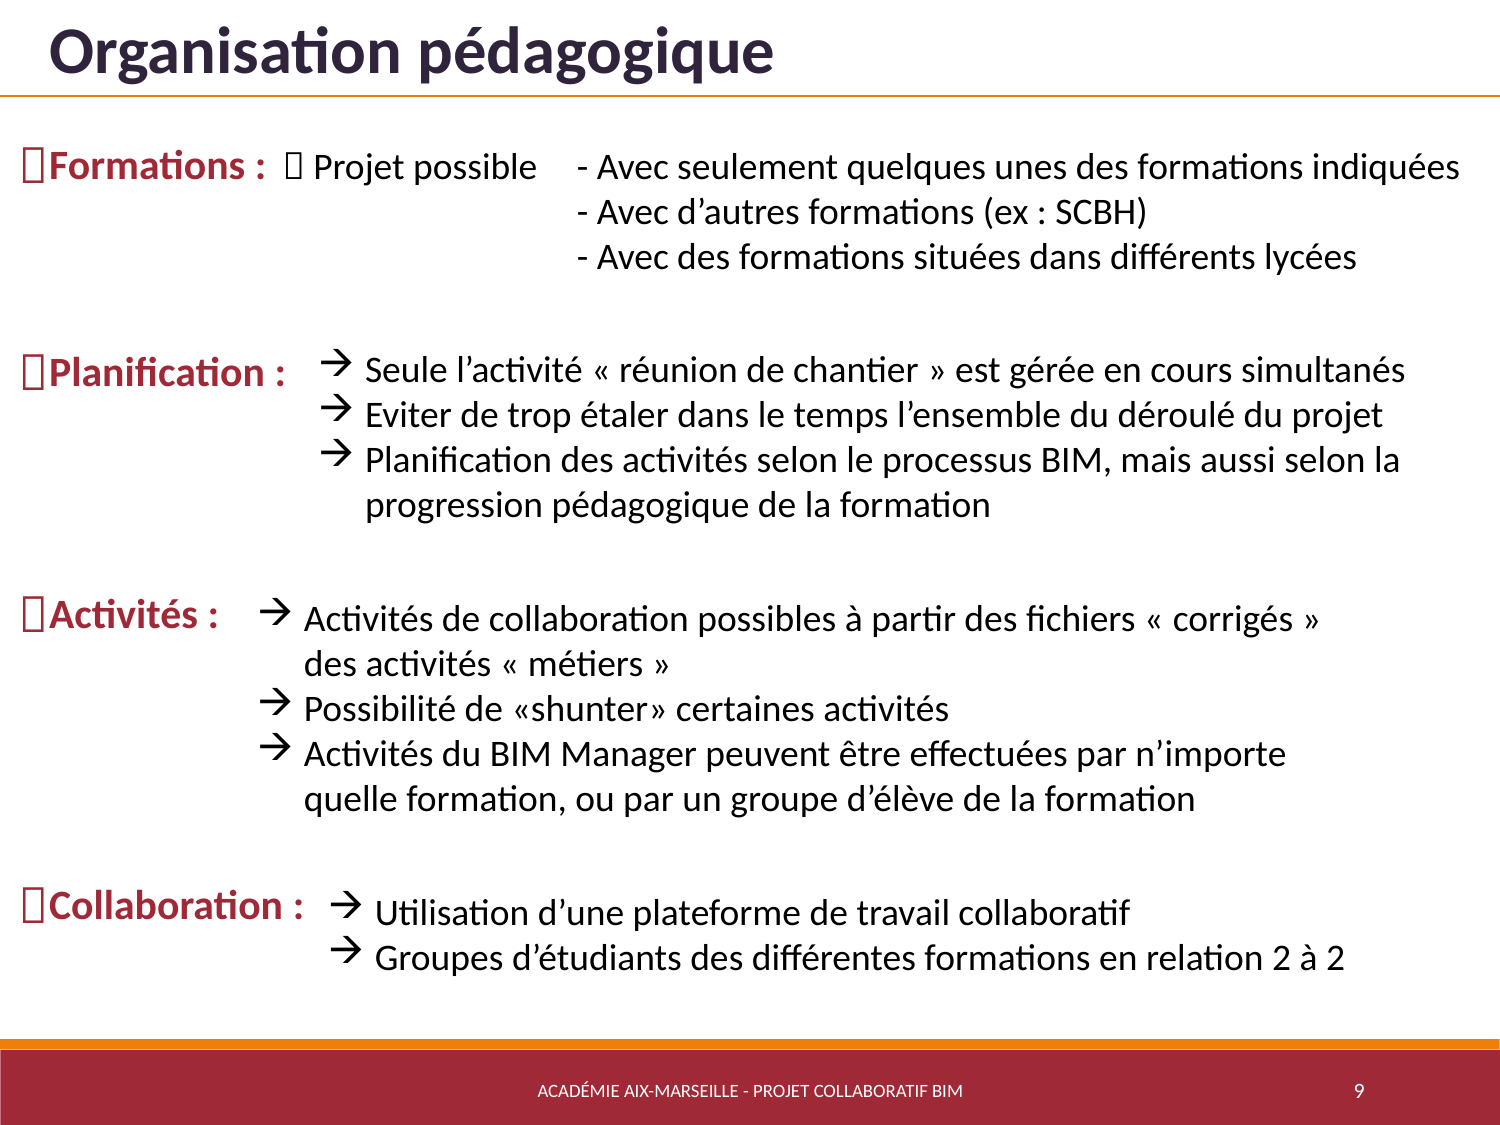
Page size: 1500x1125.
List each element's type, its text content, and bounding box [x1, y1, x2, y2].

slide_number 9 [1218, 1059, 1380, 1120]
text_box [3, 865, 321, 943]
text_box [3, 125, 284, 202]
text_box Utilisation d’une plateforme de travail collaboratif Groupes d’étudiants des différentes formations en relation 2 à 2 [313, 880, 1466, 985]
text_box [3, 574, 243, 652]
text_box Organisation pédagogique [34, 0, 1054, 92]
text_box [267, 133, 1500, 287]
footer Académie Aix-Marseille - Projet Collaboratif BIM [453, 1059, 1047, 1120]
text_box Activités de collaboration possibles à partir des fichiers « corrigés » des activités « métiers » Possibilité de «shunter» certaines activités Activités du BIM Manager peuvent être effectuées par n’importe quelle formation, ou par un groupe d’élève de la formation [242, 586, 1395, 827]
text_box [3, 332, 304, 409]
text_box Seule l’activité « réunion de chantier » est gérée en cours simultanés Eviter de trop étaler dans le temps l’ensemble du déroulé du projet Planification des activités selon le processus BIM, mais aussi selon la progression pédagogique de la formation [303, 337, 1456, 533]
